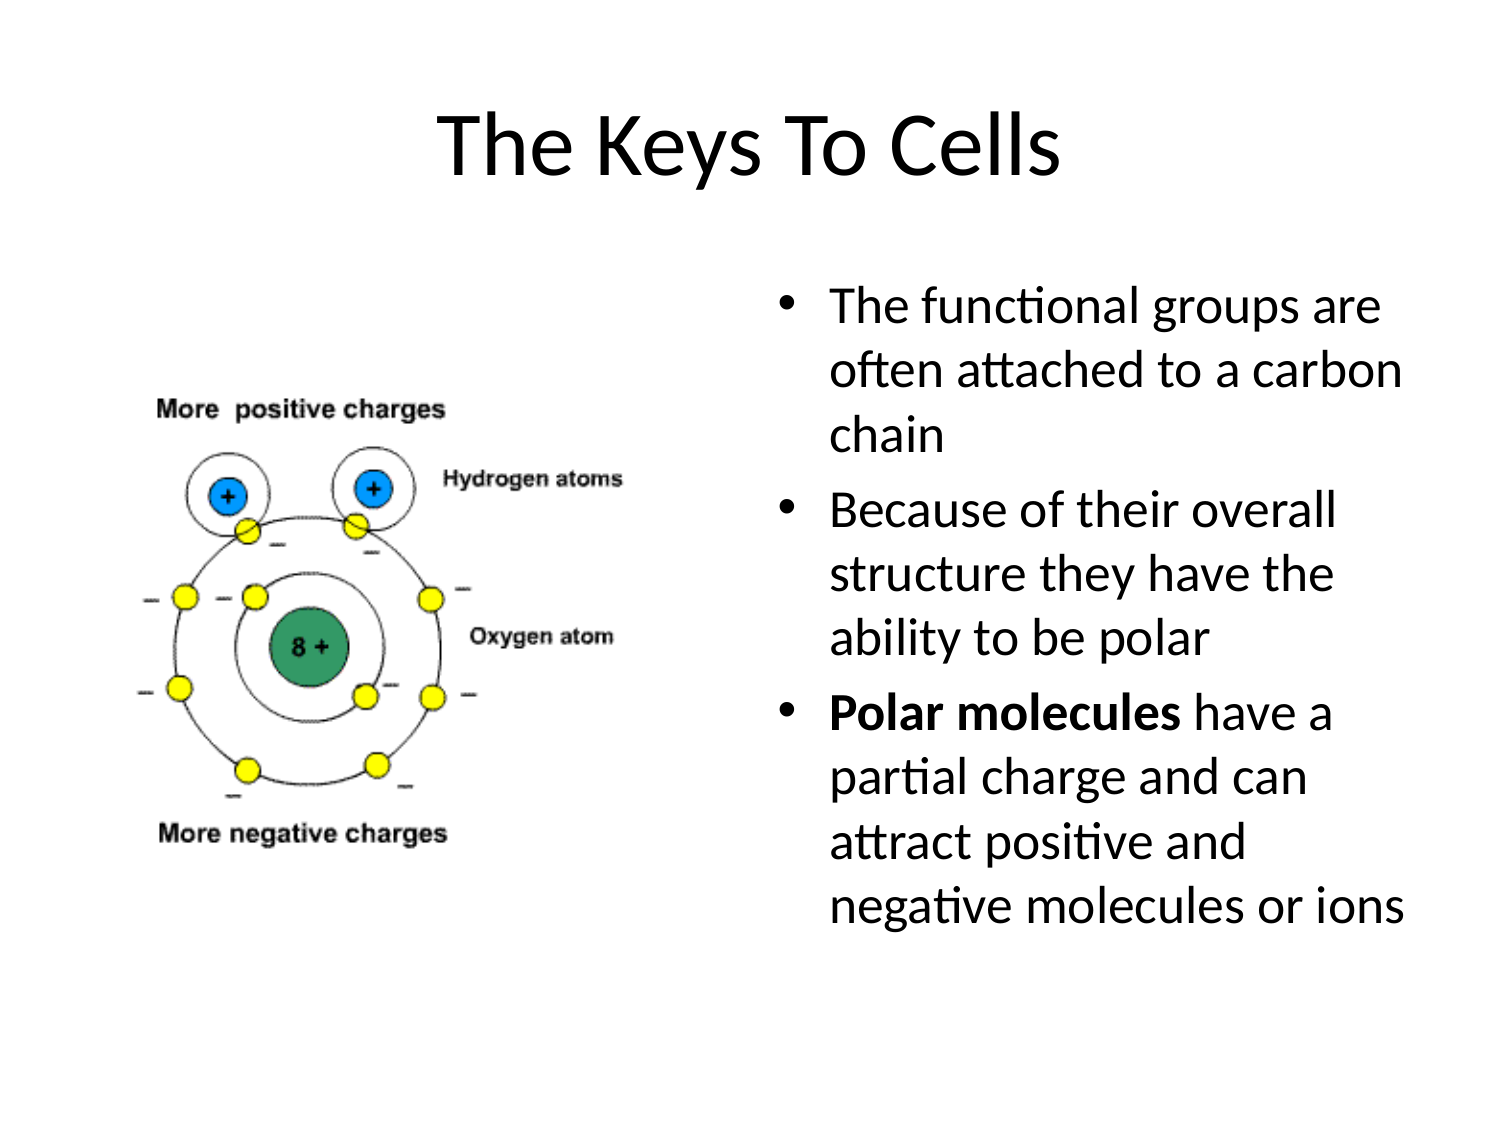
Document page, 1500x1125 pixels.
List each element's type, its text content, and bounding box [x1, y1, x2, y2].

picture [112, 349, 651, 893]
title The Keys To Cells [75, 45, 1425, 233]
list The functional groups are often attached to a carbon chain Because of their overall structure they have the ability to be polar Polar molecules have a partial charge and can attract positive and negative molecules or ions [762, 262, 1425, 1005]
